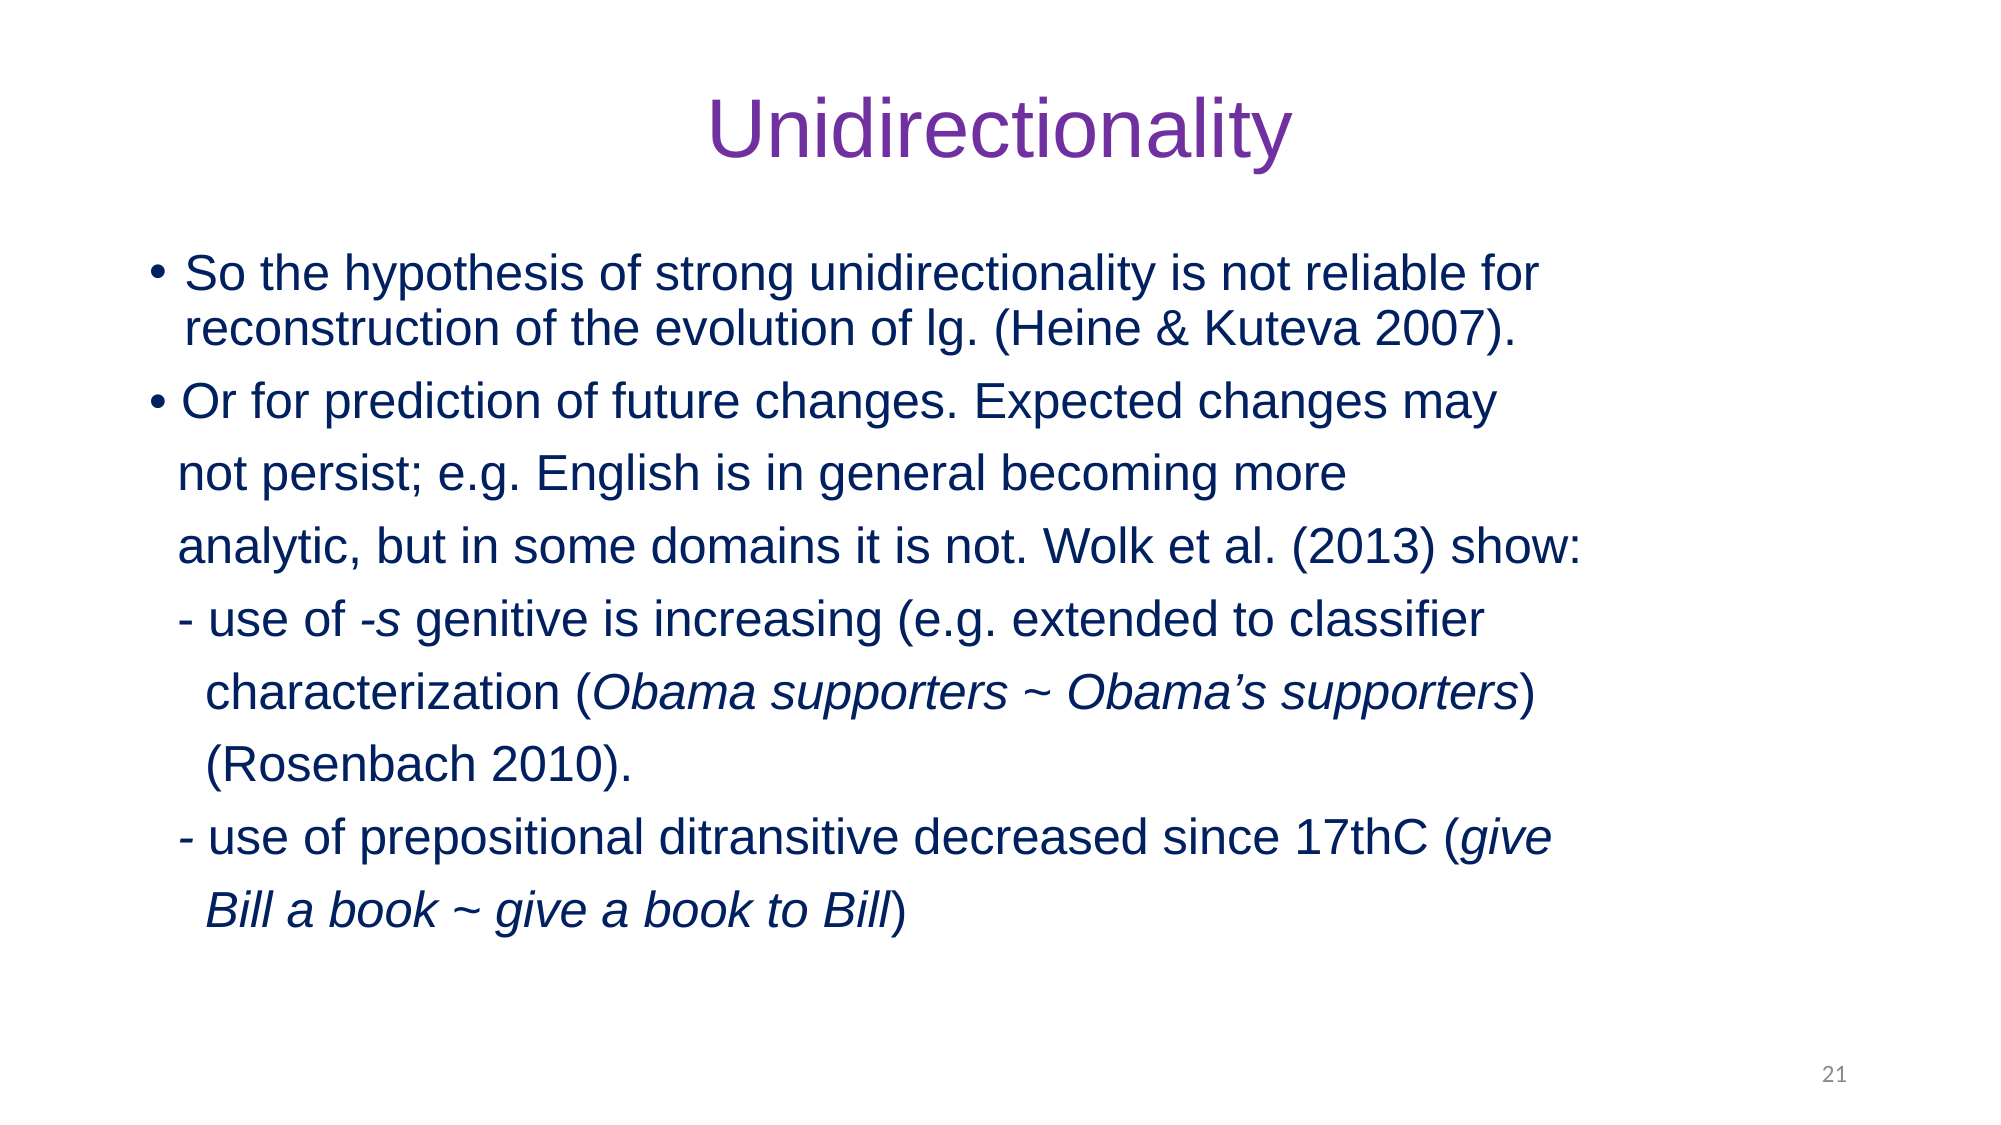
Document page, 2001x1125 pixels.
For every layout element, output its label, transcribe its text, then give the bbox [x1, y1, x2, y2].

title Unidirectionality [137, 59, 1863, 201]
slide_number 21 [1412, 1042, 1863, 1103]
list So the hypothesis of strong unidirectionality is not reliable for reconstruction of the evolution of lg. (Heine & Kuteva 2007). • Or for prediction of future changes. Expected changes may not persist; e.g. English is in general becoming more analytic, but in some domains it is not. Wolk et al. (2013) show: - use of -s genitive is increasing (e.g. extended to classifier characterization (Obama supporters ~ Obama’s supporters) (Rosenbach 2010). - use of prepositional ditransitive decreased since 17thC (give Bill a book ~ give a book to Bill) [134, 239, 1860, 954]
